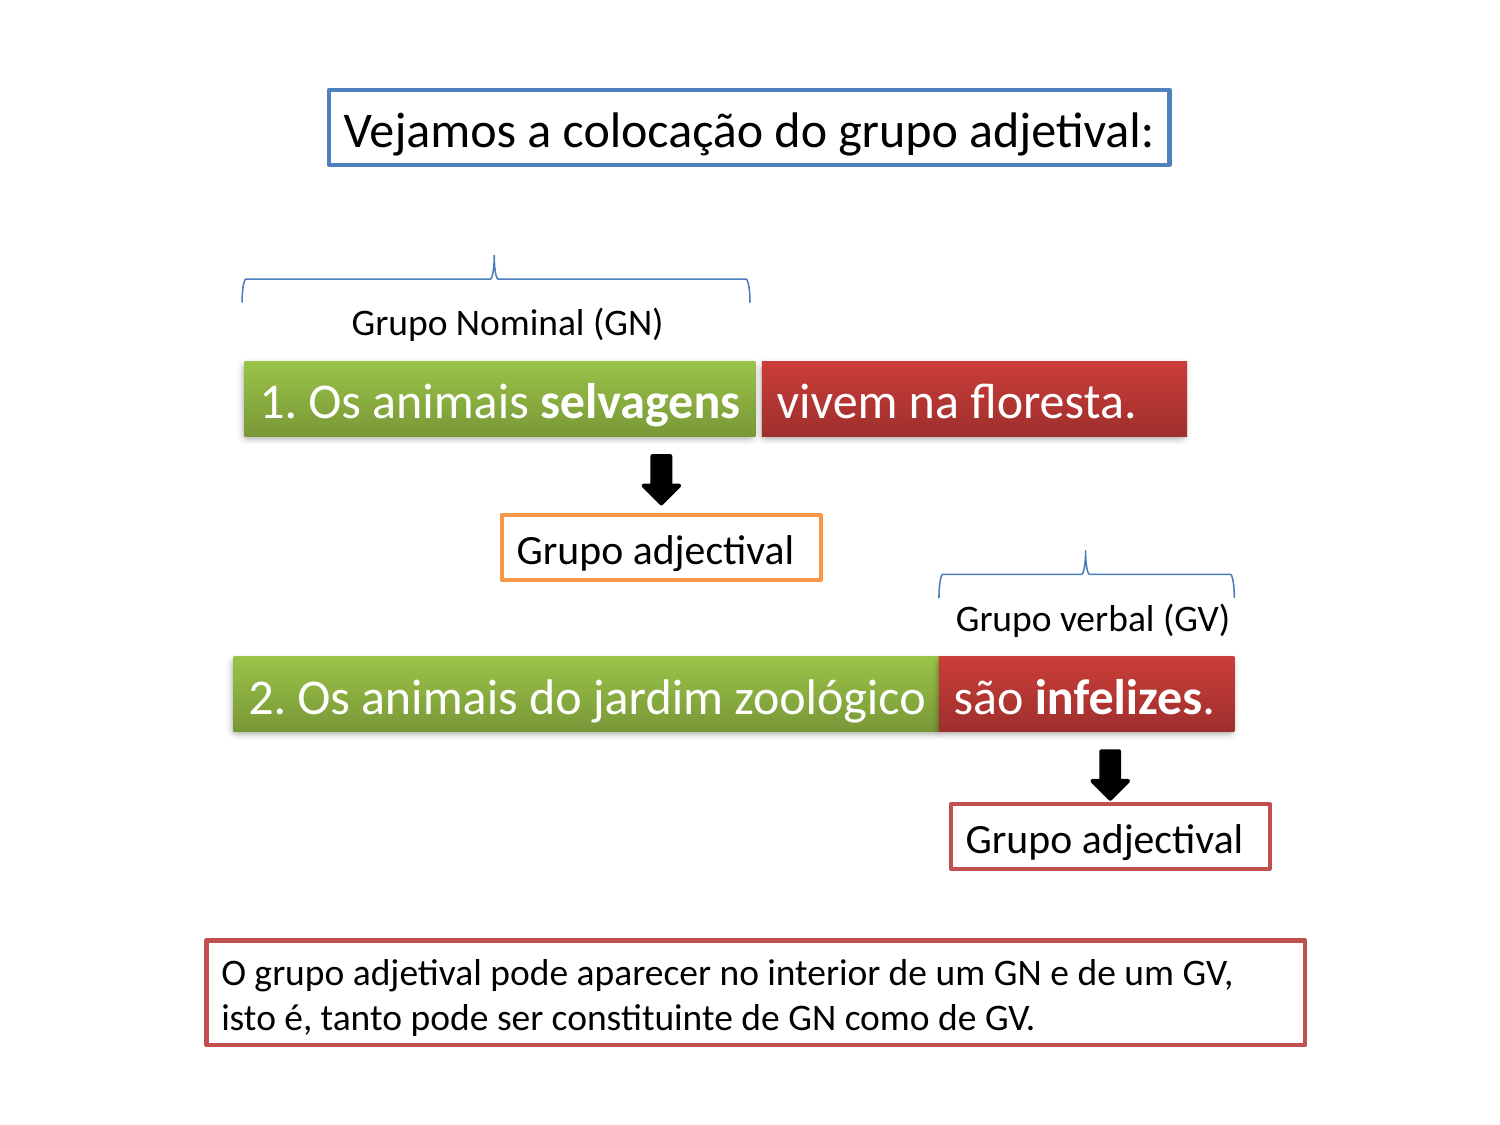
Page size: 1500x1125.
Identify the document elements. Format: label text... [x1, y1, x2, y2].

text_box vivem na floresta. [761, 361, 1188, 437]
text_box [641, 454, 682, 506]
text_box 1. Os animais selvagens [244, 361, 756, 437]
text_box Grupo verbal (GV) [941, 586, 1246, 646]
text_box Vejamos a colocação do grupo adjetival: [327, 88, 1172, 167]
text_box O grupo adjetival pode aparecer no interior de um GN e de um GV, isto é, tanto pode ser constituinte de GN como de GV. [204, 938, 1307, 1047]
text_box [241, 254, 751, 303]
text_box Grupo adjectival [500, 513, 823, 582]
text_box Grupo Nominal (GN) [312, 290, 703, 351]
text_box [938, 549, 1235, 598]
text_box 2. Os animais do jardim zoológico [233, 656, 937, 732]
text_box são infelizes. [938, 656, 1235, 732]
text_box Grupo adjectival [949, 802, 1272, 871]
text_box [1090, 749, 1130, 801]
